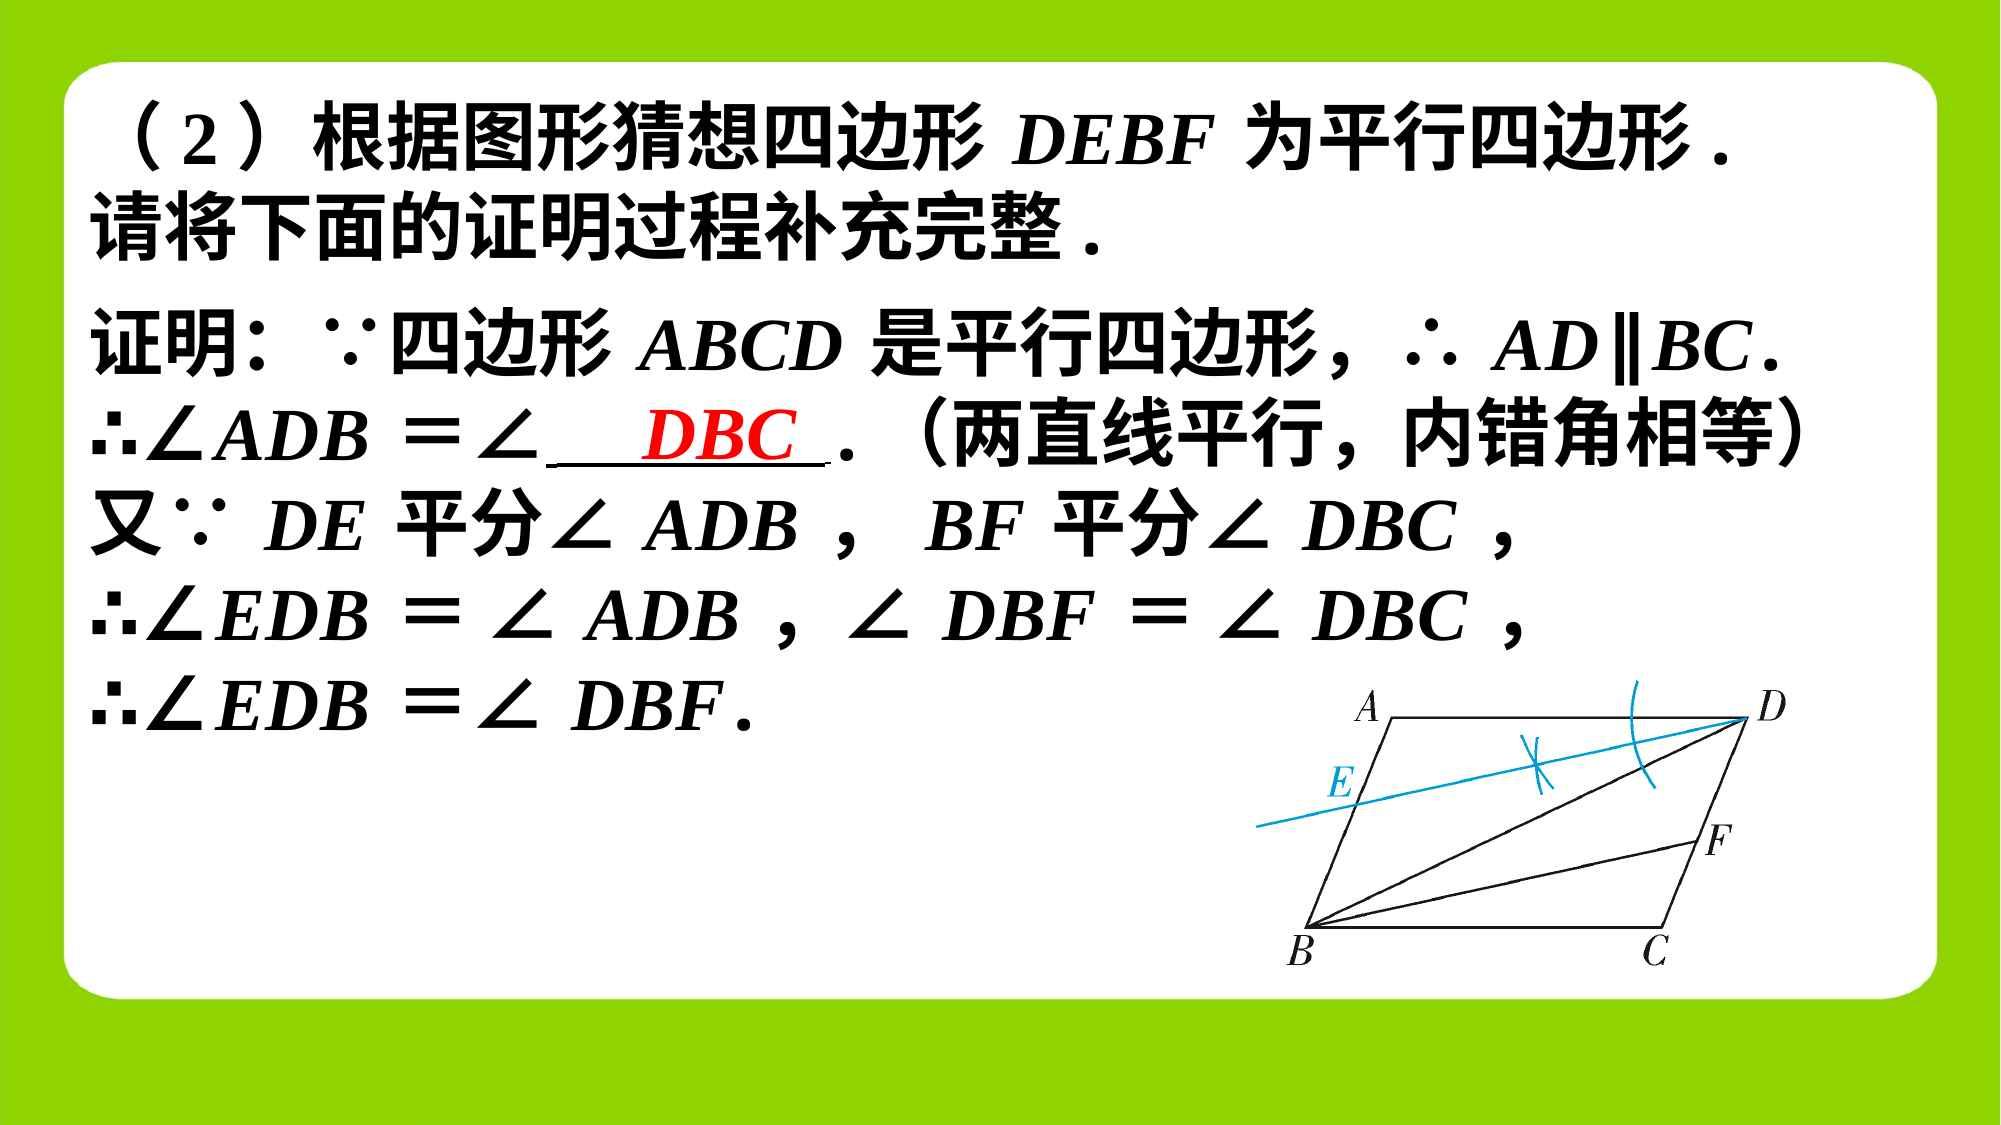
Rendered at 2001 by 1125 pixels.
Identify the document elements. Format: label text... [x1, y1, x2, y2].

text_box DBC [627, 377, 895, 483]
picture [0, 0, 2001, 1125]
text_box （2）根据图形猜想四边形DEBF为平行四边形. 请将下面的证明过程补充完整. [88, 89, 1679, 272]
